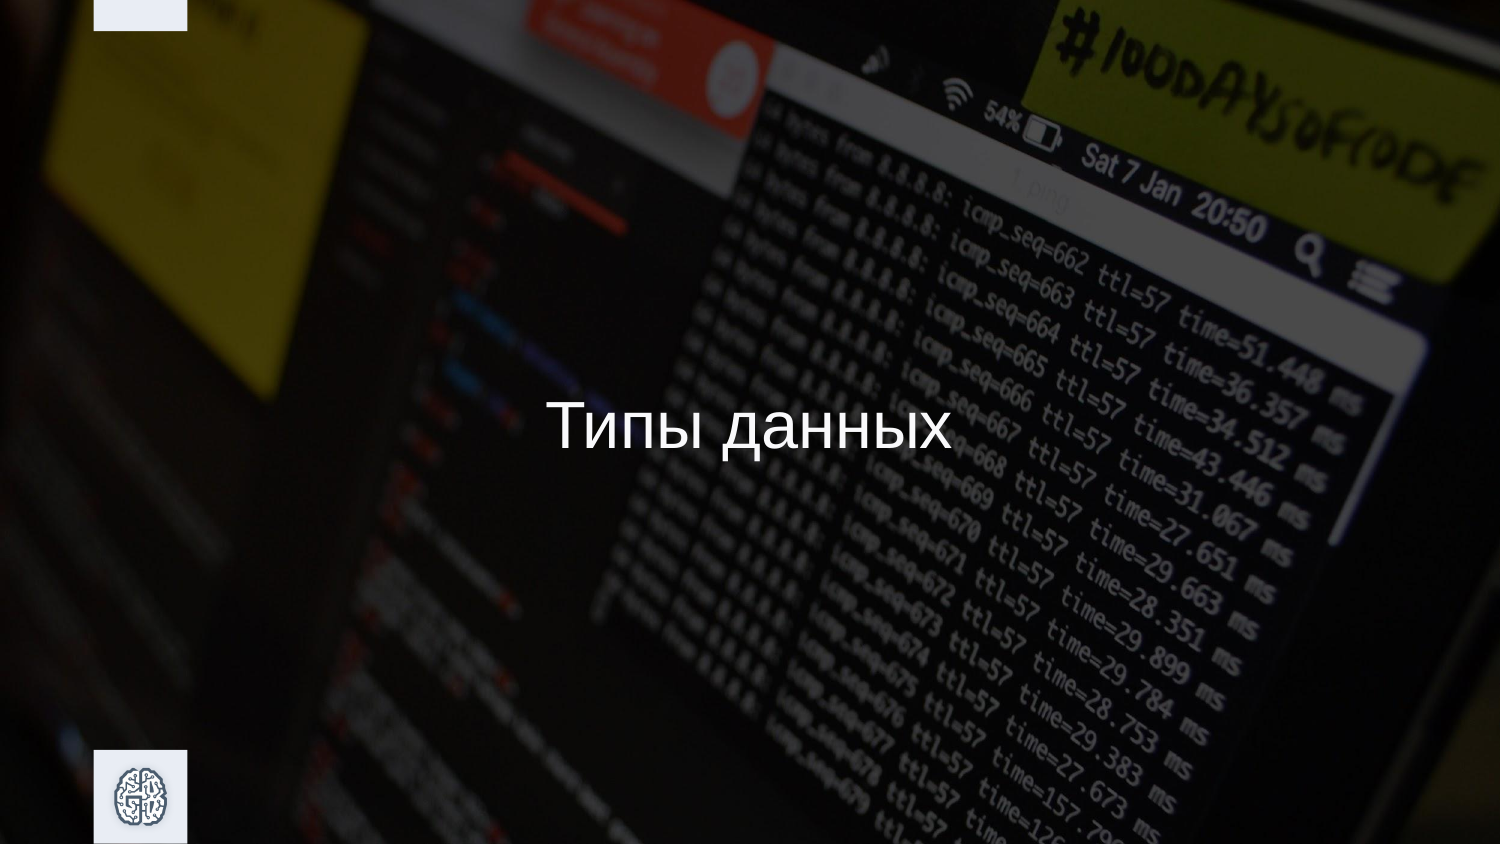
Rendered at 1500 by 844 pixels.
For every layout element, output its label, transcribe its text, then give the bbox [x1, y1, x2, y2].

picture [0, 0, 1500, 844]
picture [106, 760, 175, 834]
text_box Типы данных [187, 93, 1312, 750]
